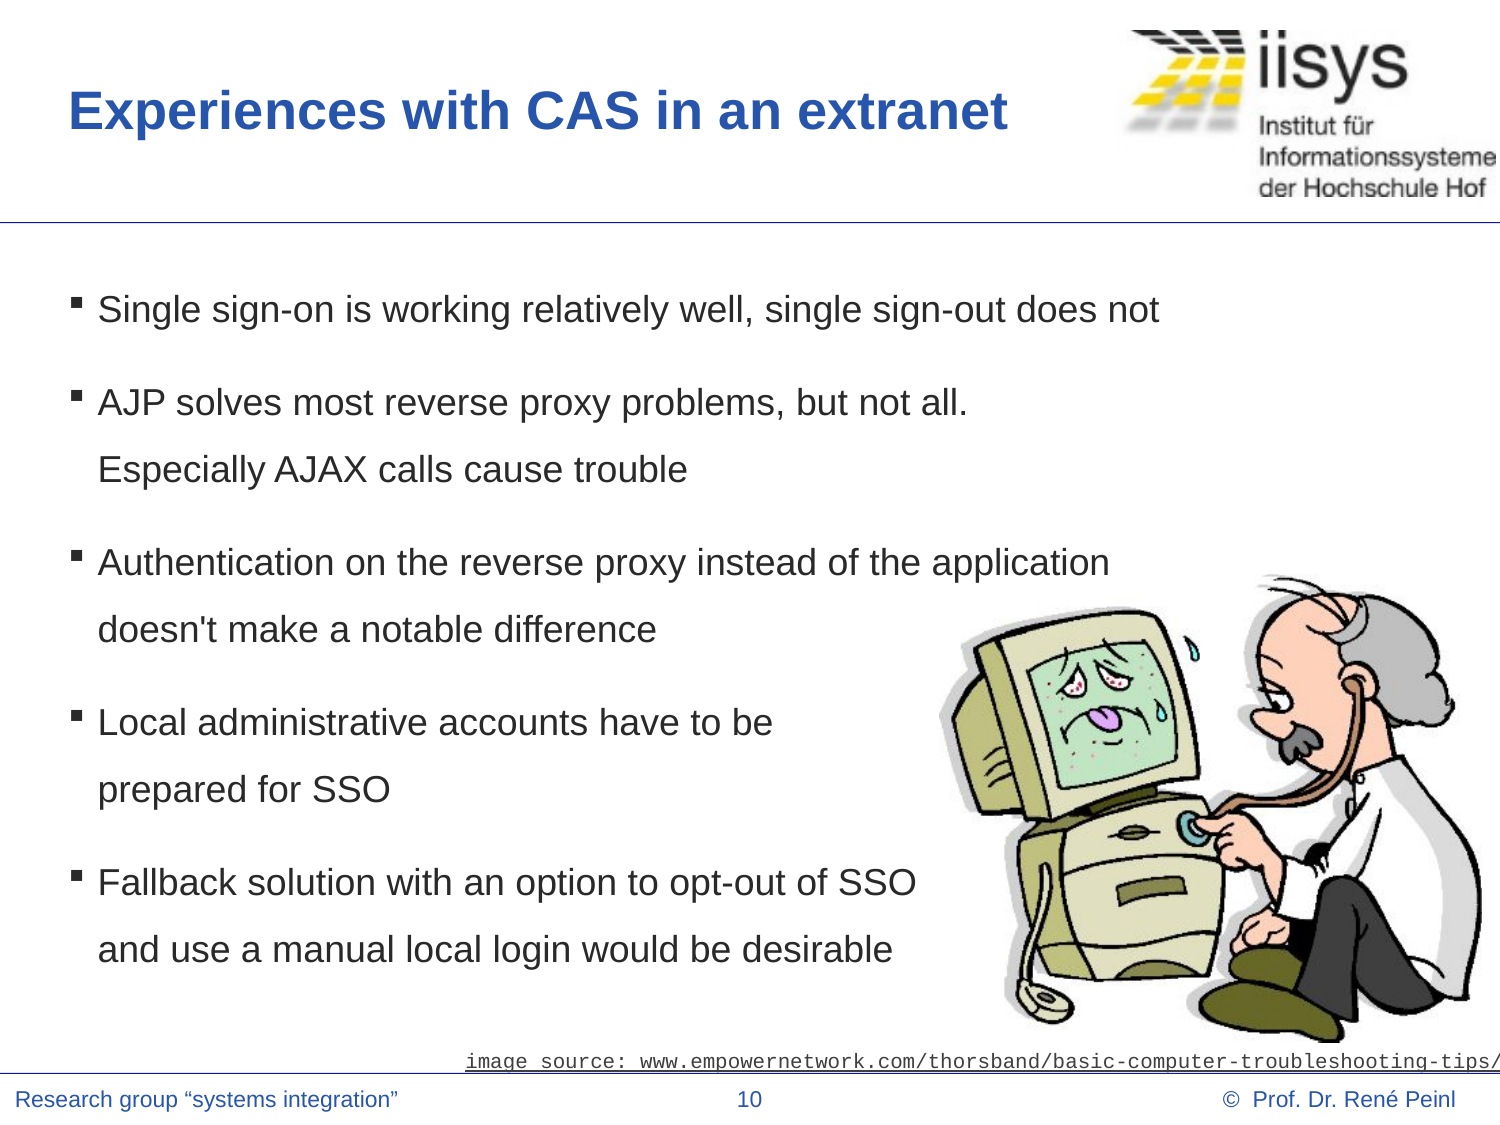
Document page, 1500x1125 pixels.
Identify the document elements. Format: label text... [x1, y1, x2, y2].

picture [938, 573, 1482, 1043]
title Experiences with CAS in an extranet [52, 30, 1139, 185]
picture [1116, 0, 1500, 207]
list Single sign-on is working relatively well, single sign-out does not AJP solves most reverse proxy problems, but not all. Especially AJAX calls cause trouble Authentication on the reverse proxy instead of the application doesn't make a notable difference Local administrative accounts have to be prepared for SSO Fallback solution with an option to opt-out of SSO and use a manual local login would be desirable [52, 255, 1495, 1036]
text_box image source: www.empowernetwork.com/thorsband/basic-computer-troubleshooting-tips/ [450, 1040, 1500, 1080]
